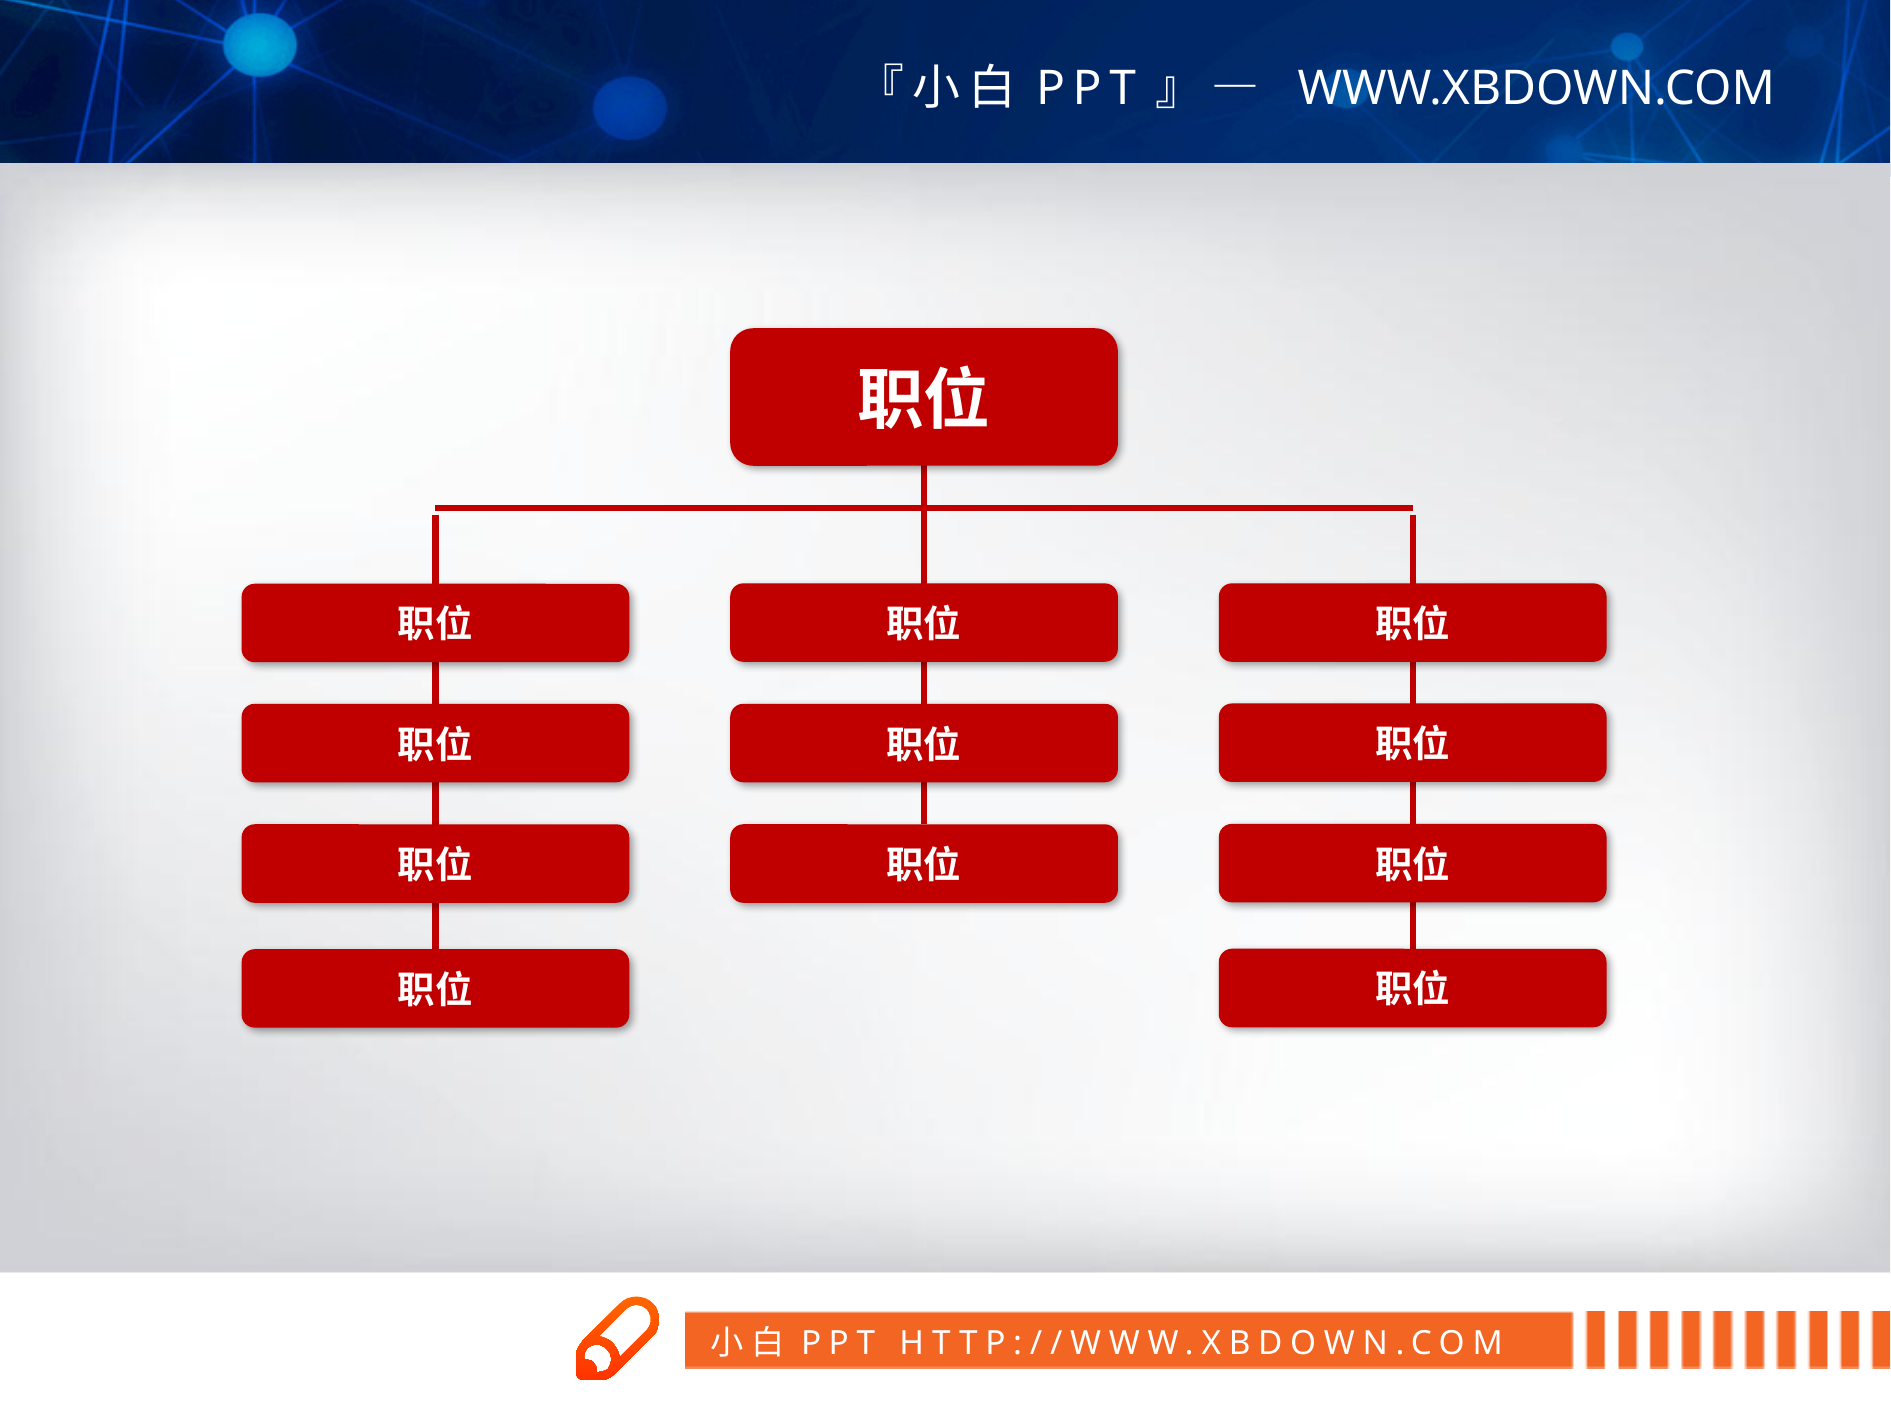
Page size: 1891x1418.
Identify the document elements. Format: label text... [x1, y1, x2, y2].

text_box 职位 [1216, 581, 1408, 664]
text_box 职位 [239, 947, 632, 1030]
text_box 职位 [728, 701, 919, 785]
text_box 职位 [728, 326, 1121, 468]
text_box 职位 [1417, 701, 1609, 785]
text_box 职位 [1216, 821, 1408, 905]
picture [685, 1311, 1891, 1369]
text_box 职位 [1417, 581, 1609, 664]
text_box 职位 [1216, 701, 1408, 785]
text_box 职位 [239, 581, 431, 665]
picture [0, 0, 1891, 1275]
text_box 职位 [929, 701, 1121, 785]
text_box 职位 [728, 822, 1121, 905]
text_box 职位 [728, 581, 919, 664]
text_box 职位 [239, 701, 431, 785]
text_box 职位 [440, 822, 632, 905]
text_box 职位 [440, 701, 632, 785]
text_box 职位 [929, 581, 1121, 664]
text_box 职位 [1417, 821, 1609, 905]
text_box 职位 [1216, 946, 1609, 1030]
text_box 职位 [440, 581, 632, 665]
text_box 职位 [239, 822, 431, 905]
